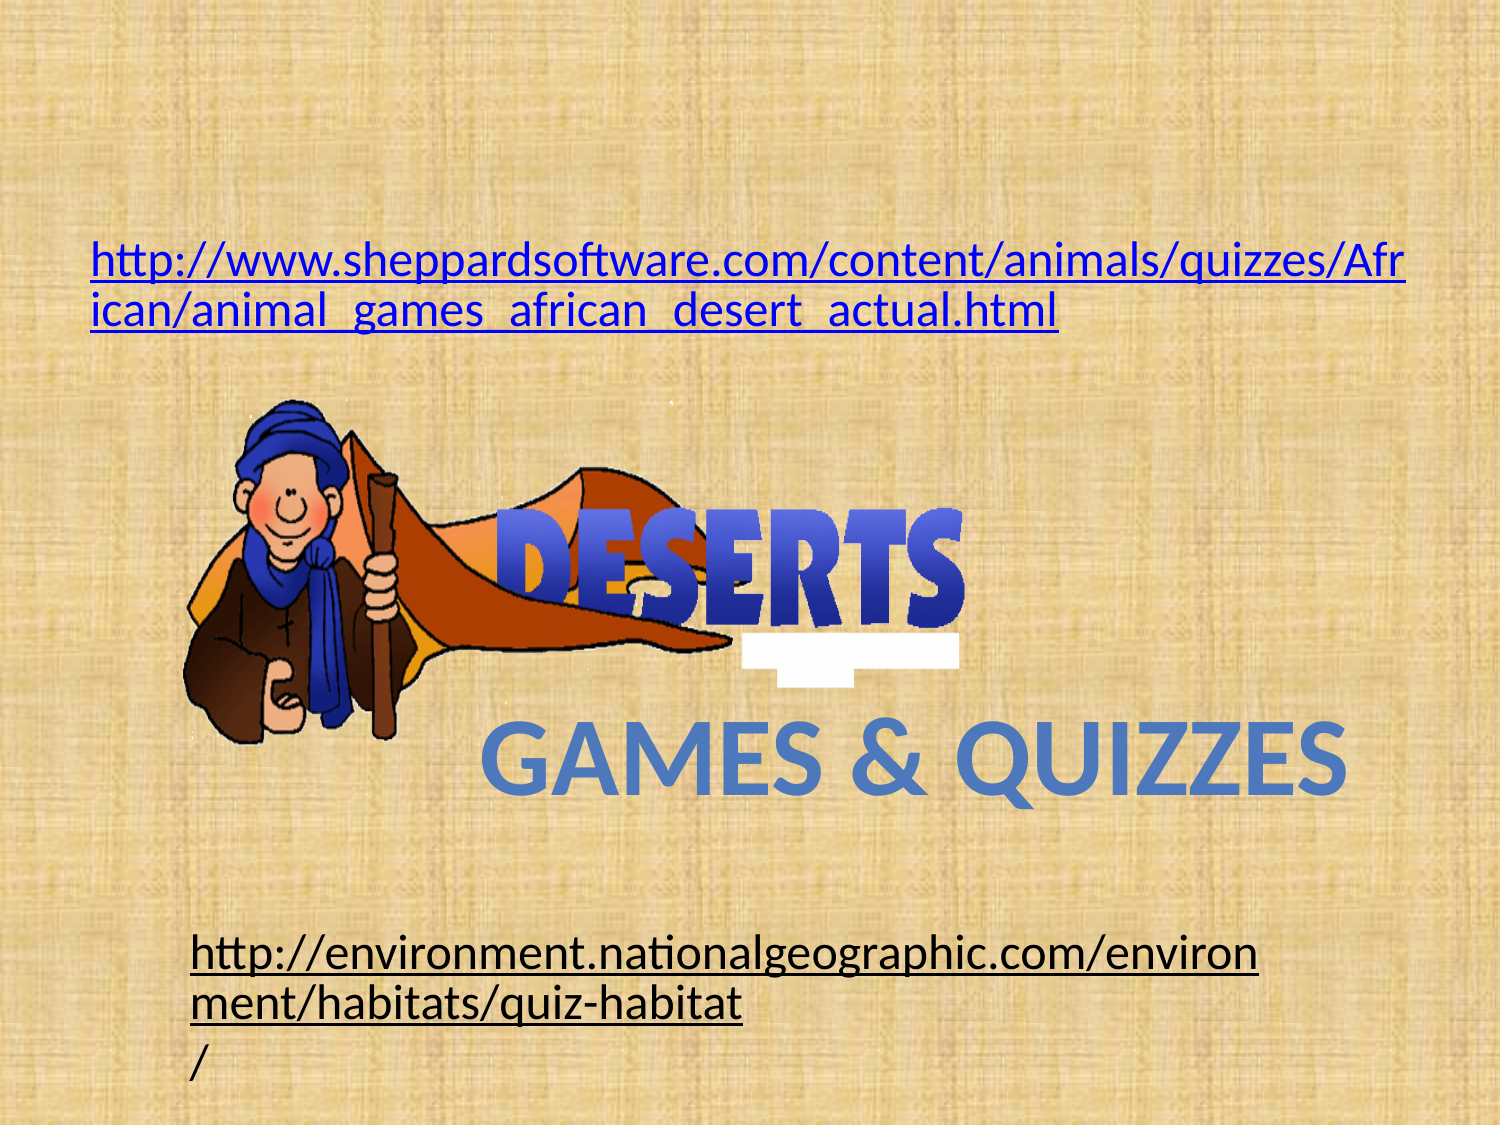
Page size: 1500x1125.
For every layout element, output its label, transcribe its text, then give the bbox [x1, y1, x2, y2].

title http://www.sheppardsoftware.com/content/animals/quizzes/African/animal_games_african_desert_actual.html [75, 162, 1425, 350]
picture [0, 0, 1500, 1125]
text_box Games & Quizzes [412, 674, 1418, 825]
text_box http://environment.nationalgeographic.com/environment/habitats/quiz-habitat/ [174, 912, 1313, 1048]
